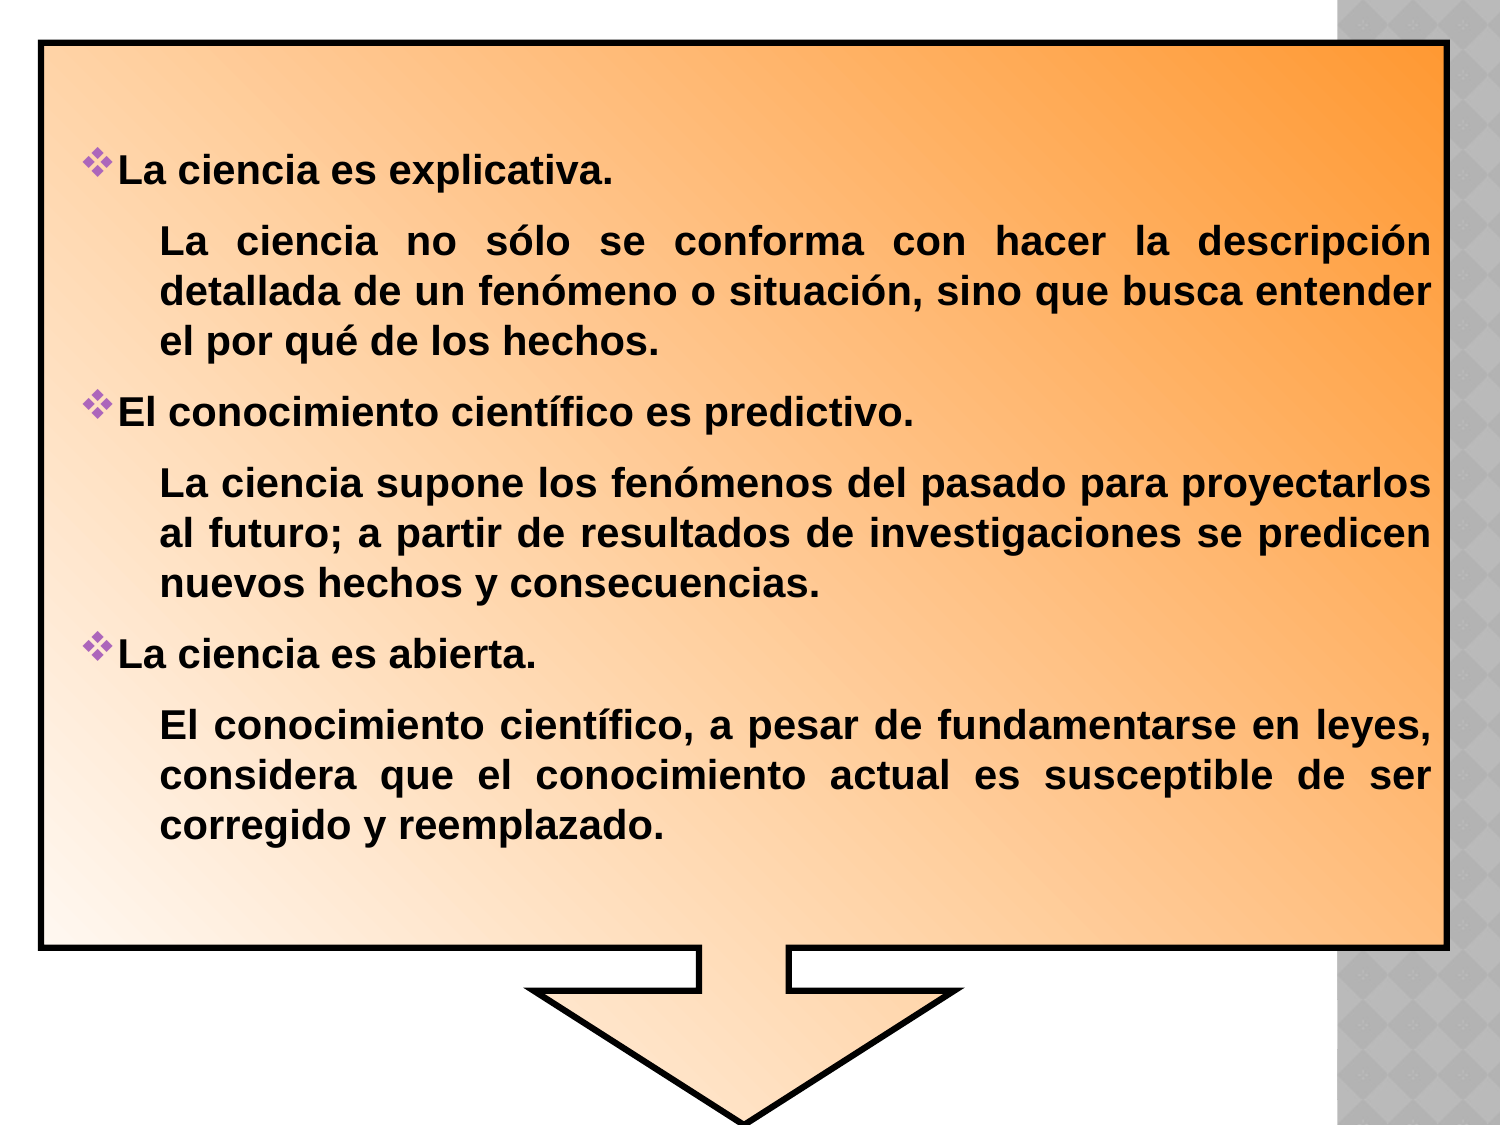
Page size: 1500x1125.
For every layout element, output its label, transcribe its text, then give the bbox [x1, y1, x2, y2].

text_box La ciencia es explicativa. La ciencia no sólo se conforma con hacer la descripción detallada de un fenómeno o situación, sino que busca entender el por qué de los hechos. El conocimiento científico es predictivo. La ciencia supone los fenómenos del pasado para proyectarlos al futuro; a partir de resultados de investigaciones se predicen nuevos hechos y consecuencias. La ciencia es abierta. El conocimiento científico, a pesar de fundamentarse en leyes, considera que el conocimiento actual es susceptible de ser corregido y reemplazado. [41, 42, 1447, 1125]
